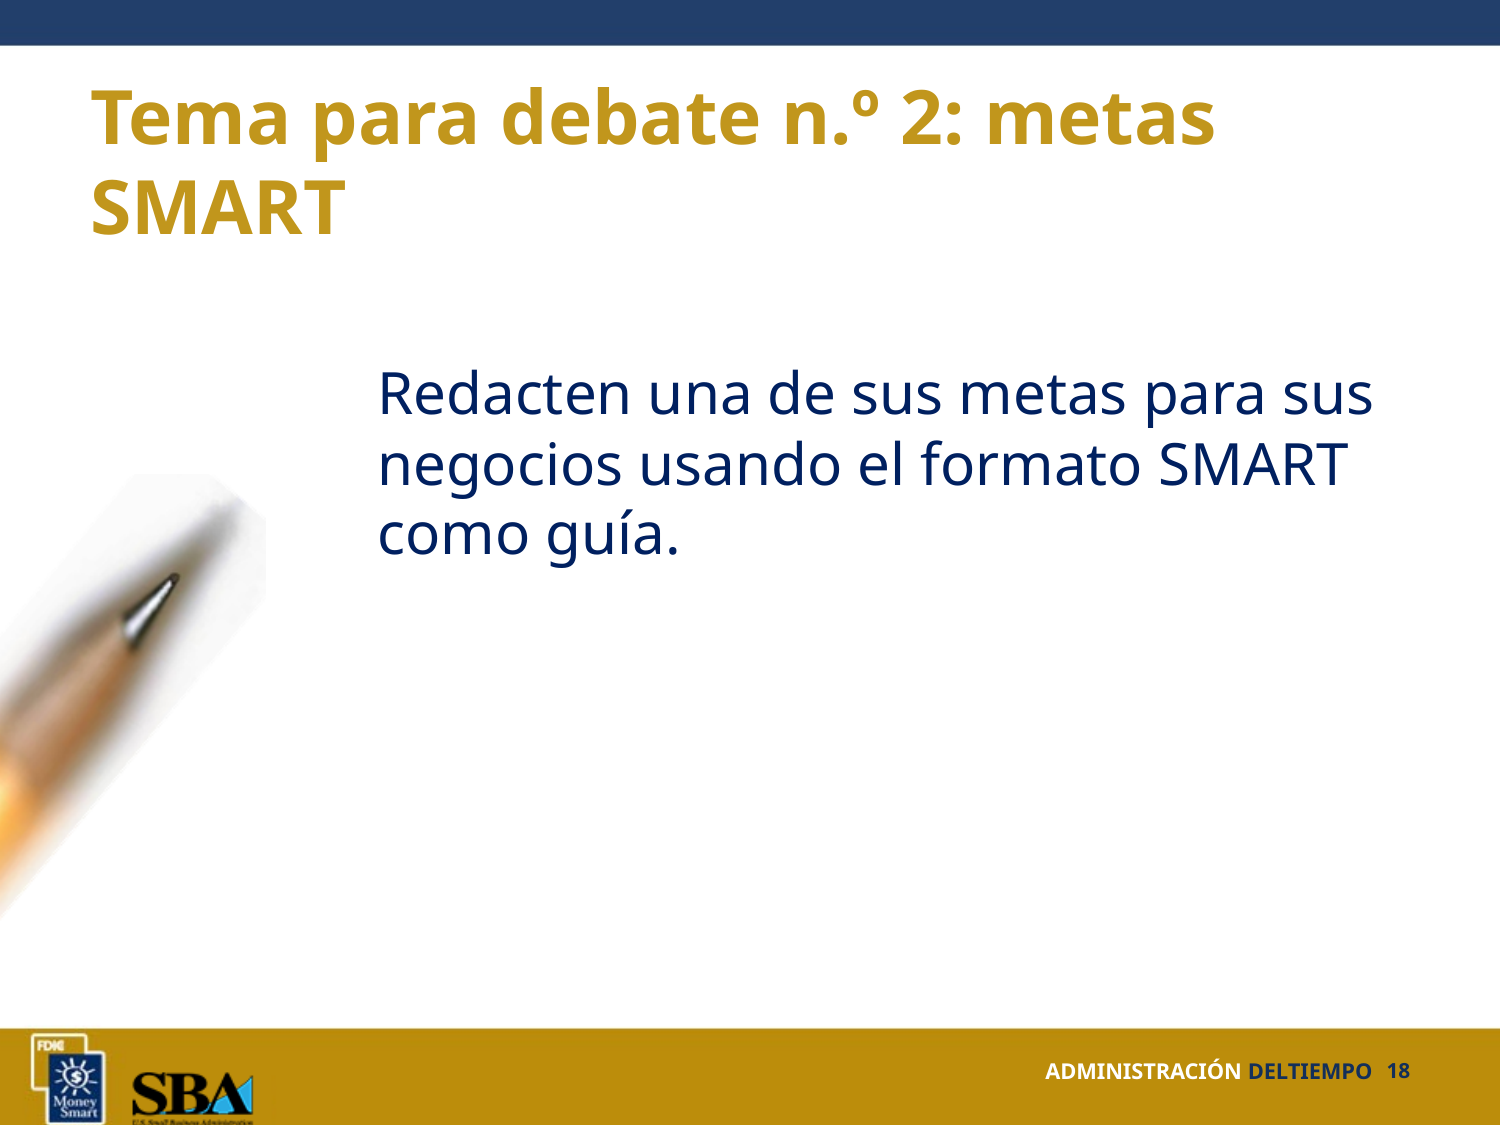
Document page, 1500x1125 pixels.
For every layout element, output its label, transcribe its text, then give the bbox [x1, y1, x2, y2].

list Redacten una de sus metas para sus negocios usando el formato SMART como guía. [362, 249, 1426, 951]
title Tema para debate n.º 2: metas SMART [74, 62, 1500, 163]
picture [0, 0, 1500, 1125]
